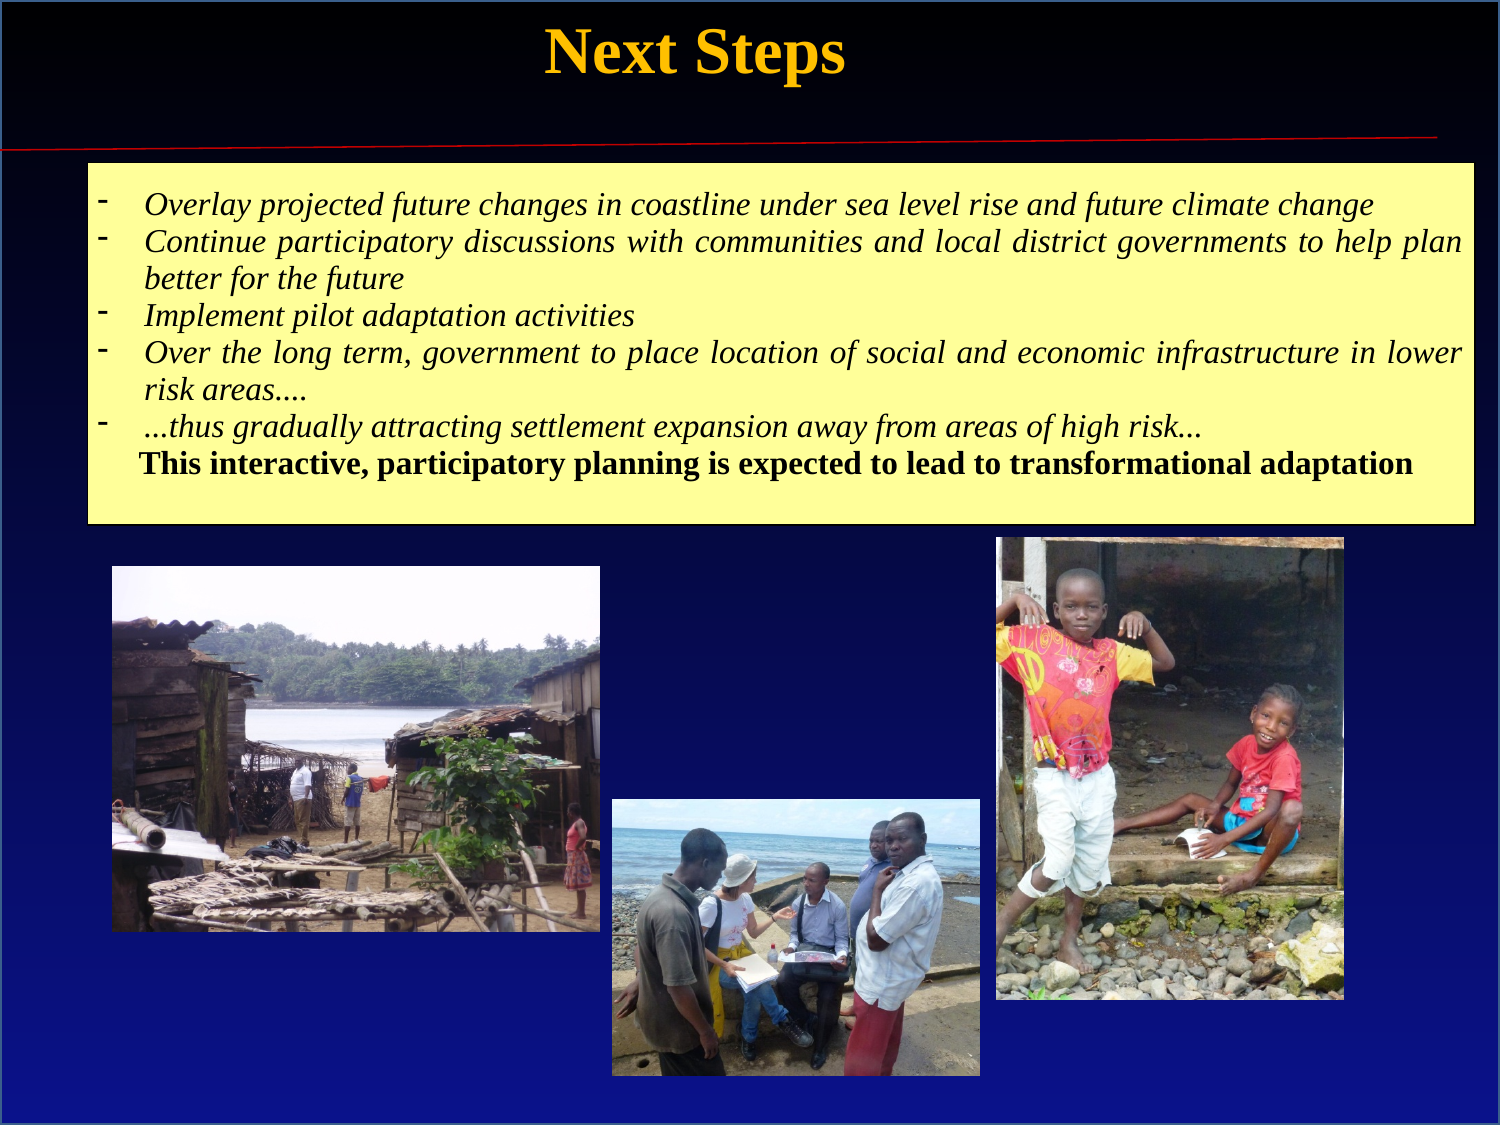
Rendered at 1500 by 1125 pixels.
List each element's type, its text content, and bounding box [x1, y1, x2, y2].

text_box Next Steps [37, 0, 1388, 95]
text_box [0, 137, 1438, 151]
table_header Overlay projected future changes in coastline under sea level rise and future climate change Continue participatory discussions with communities and local district governments to help plan better for the future Implement pilot adaptation activities Over the long term, government to place location of social and economic infrastructure in lower risk areas.... ...thus gradually attracting settlement expansion away from areas of high risk... This interactive, participatory planning is expected to lead to transformational adaptation [88, 163, 1474, 524]
text_box [0, 0, 1500, 1125]
picture [112, 566, 601, 933]
picture [612, 799, 981, 1076]
picture [996, 537, 1344, 1001]
